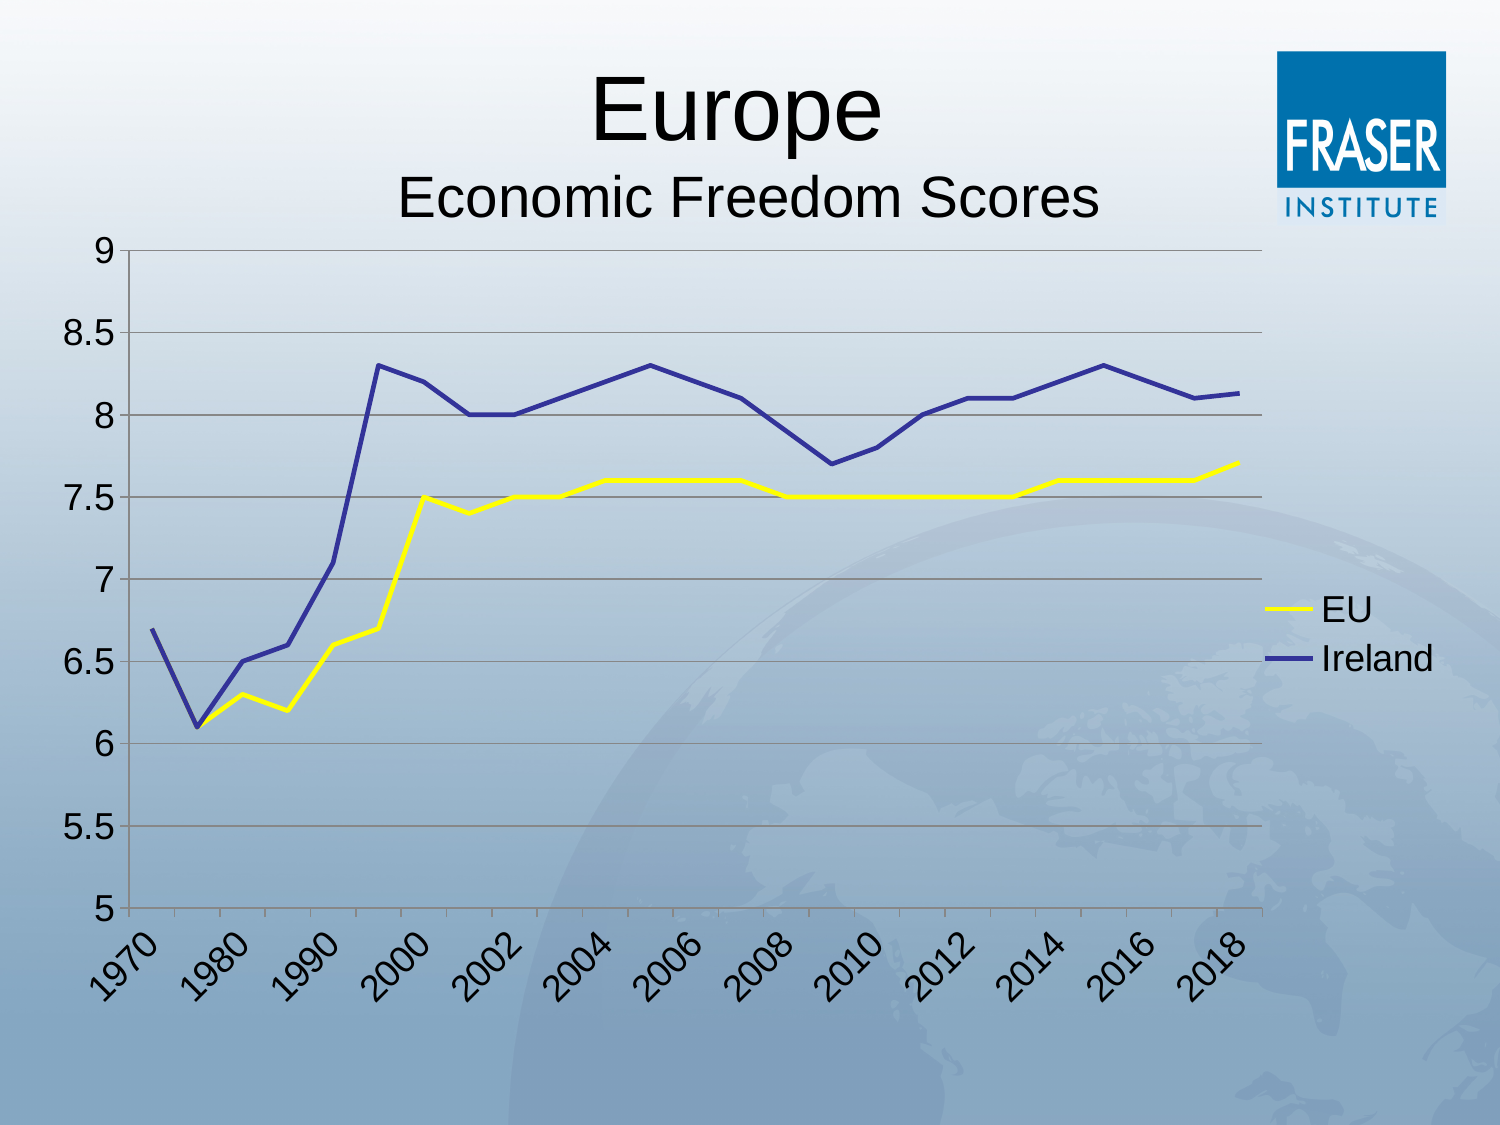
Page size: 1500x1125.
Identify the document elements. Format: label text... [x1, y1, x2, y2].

picture [0, 0, 1500, 1125]
chart [41, 228, 1459, 1039]
title Europe Economic Freedom Scores [75, 45, 1425, 227]
